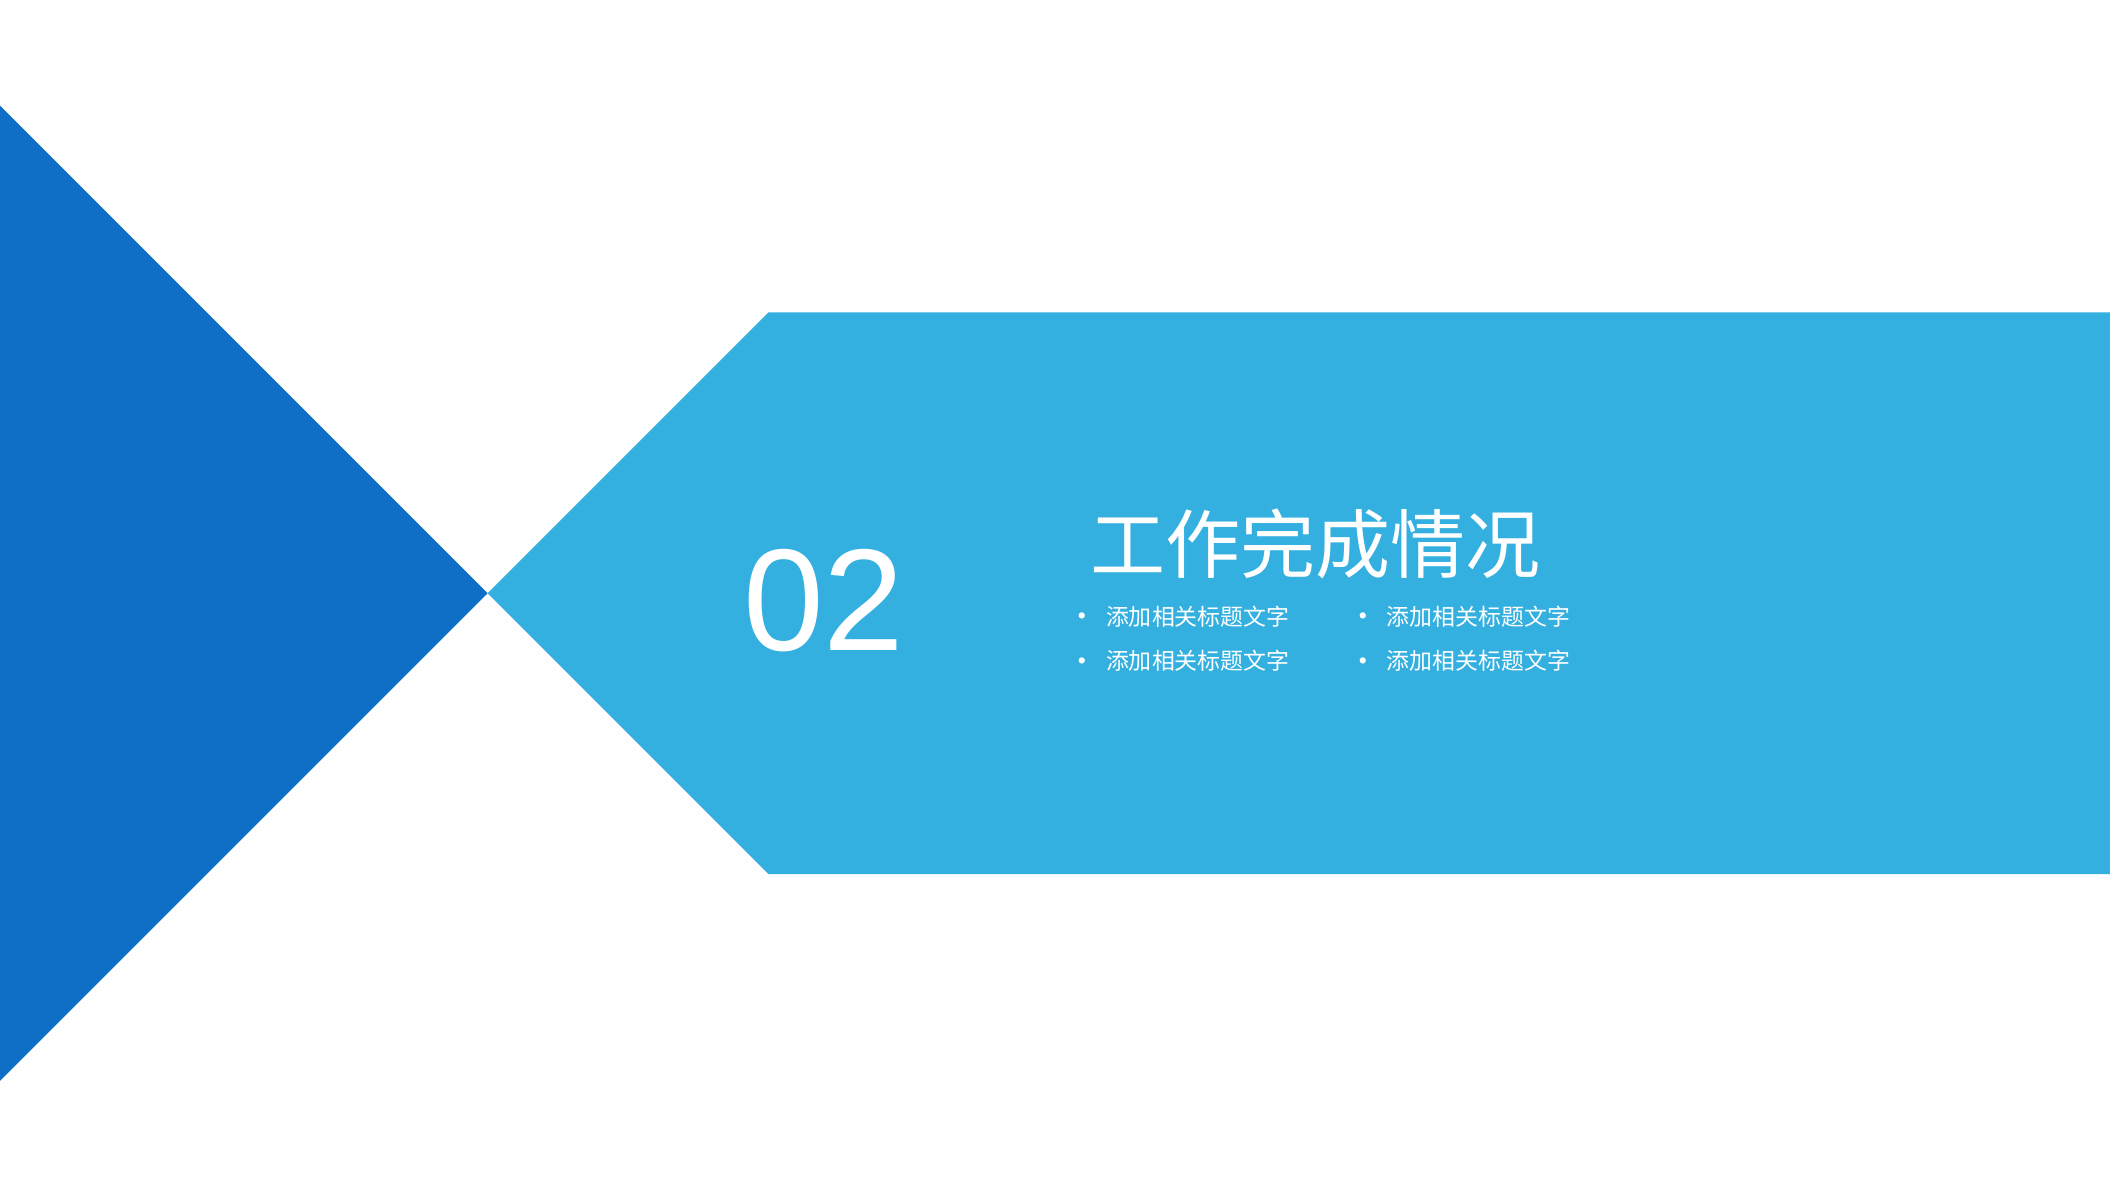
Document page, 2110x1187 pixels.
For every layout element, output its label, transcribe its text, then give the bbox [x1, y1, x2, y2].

text_box [0, 104, 490, 1083]
text_box 工作完成情况 [1054, 497, 1577, 588]
text_box [488, 311, 2110, 876]
text_box 02 [707, 497, 941, 687]
text_box 添加相关标题文字 [1063, 639, 1306, 682]
text_box 添加相关标题文字 [1344, 594, 1586, 638]
text_box 添加相关标题文字 [1063, 594, 1306, 638]
text_box 添加相关标题文字 [1344, 639, 1586, 682]
